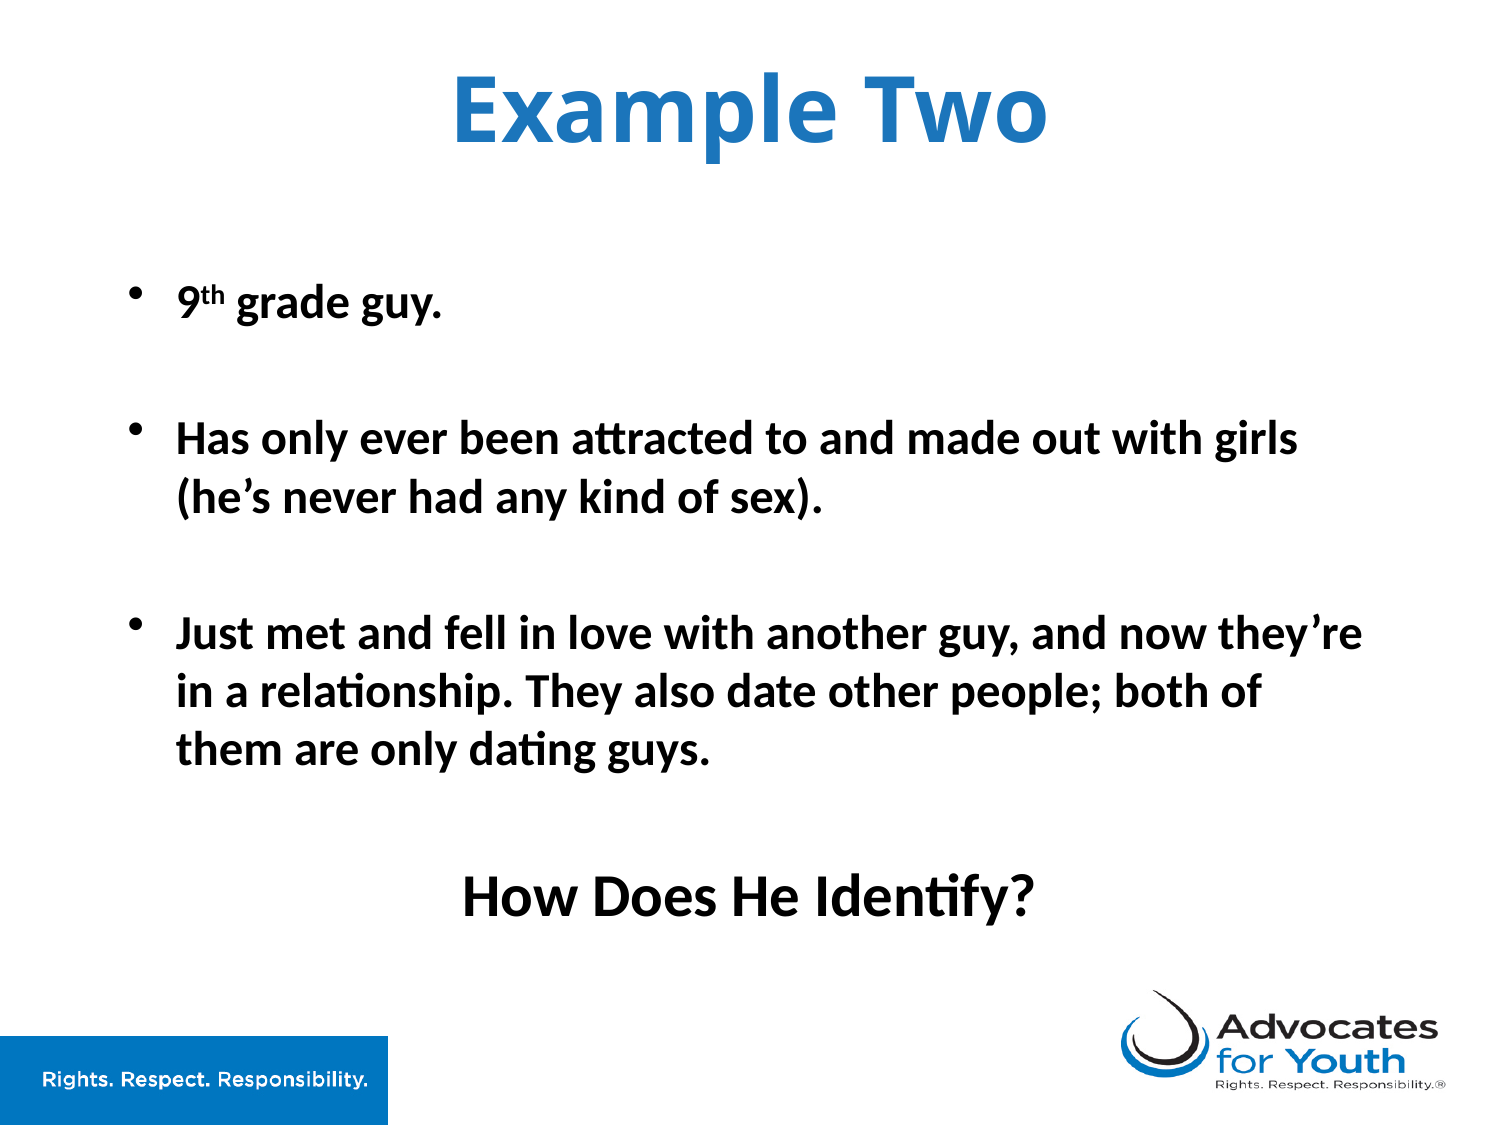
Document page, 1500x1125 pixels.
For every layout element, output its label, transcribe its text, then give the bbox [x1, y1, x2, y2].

picture [1087, 974, 1488, 1110]
title Example Two [112, 12, 1388, 200]
list 9th grade guy. Has only ever been attracted to and made out with girls (he’s never had any kind of sex). Just met and fell in love with another guy, and now they’re in a relationship. They also date other people; both of them are only dating guys. How Does He Identify? [112, 262, 1388, 938]
picture [0, 1036, 388, 1125]
